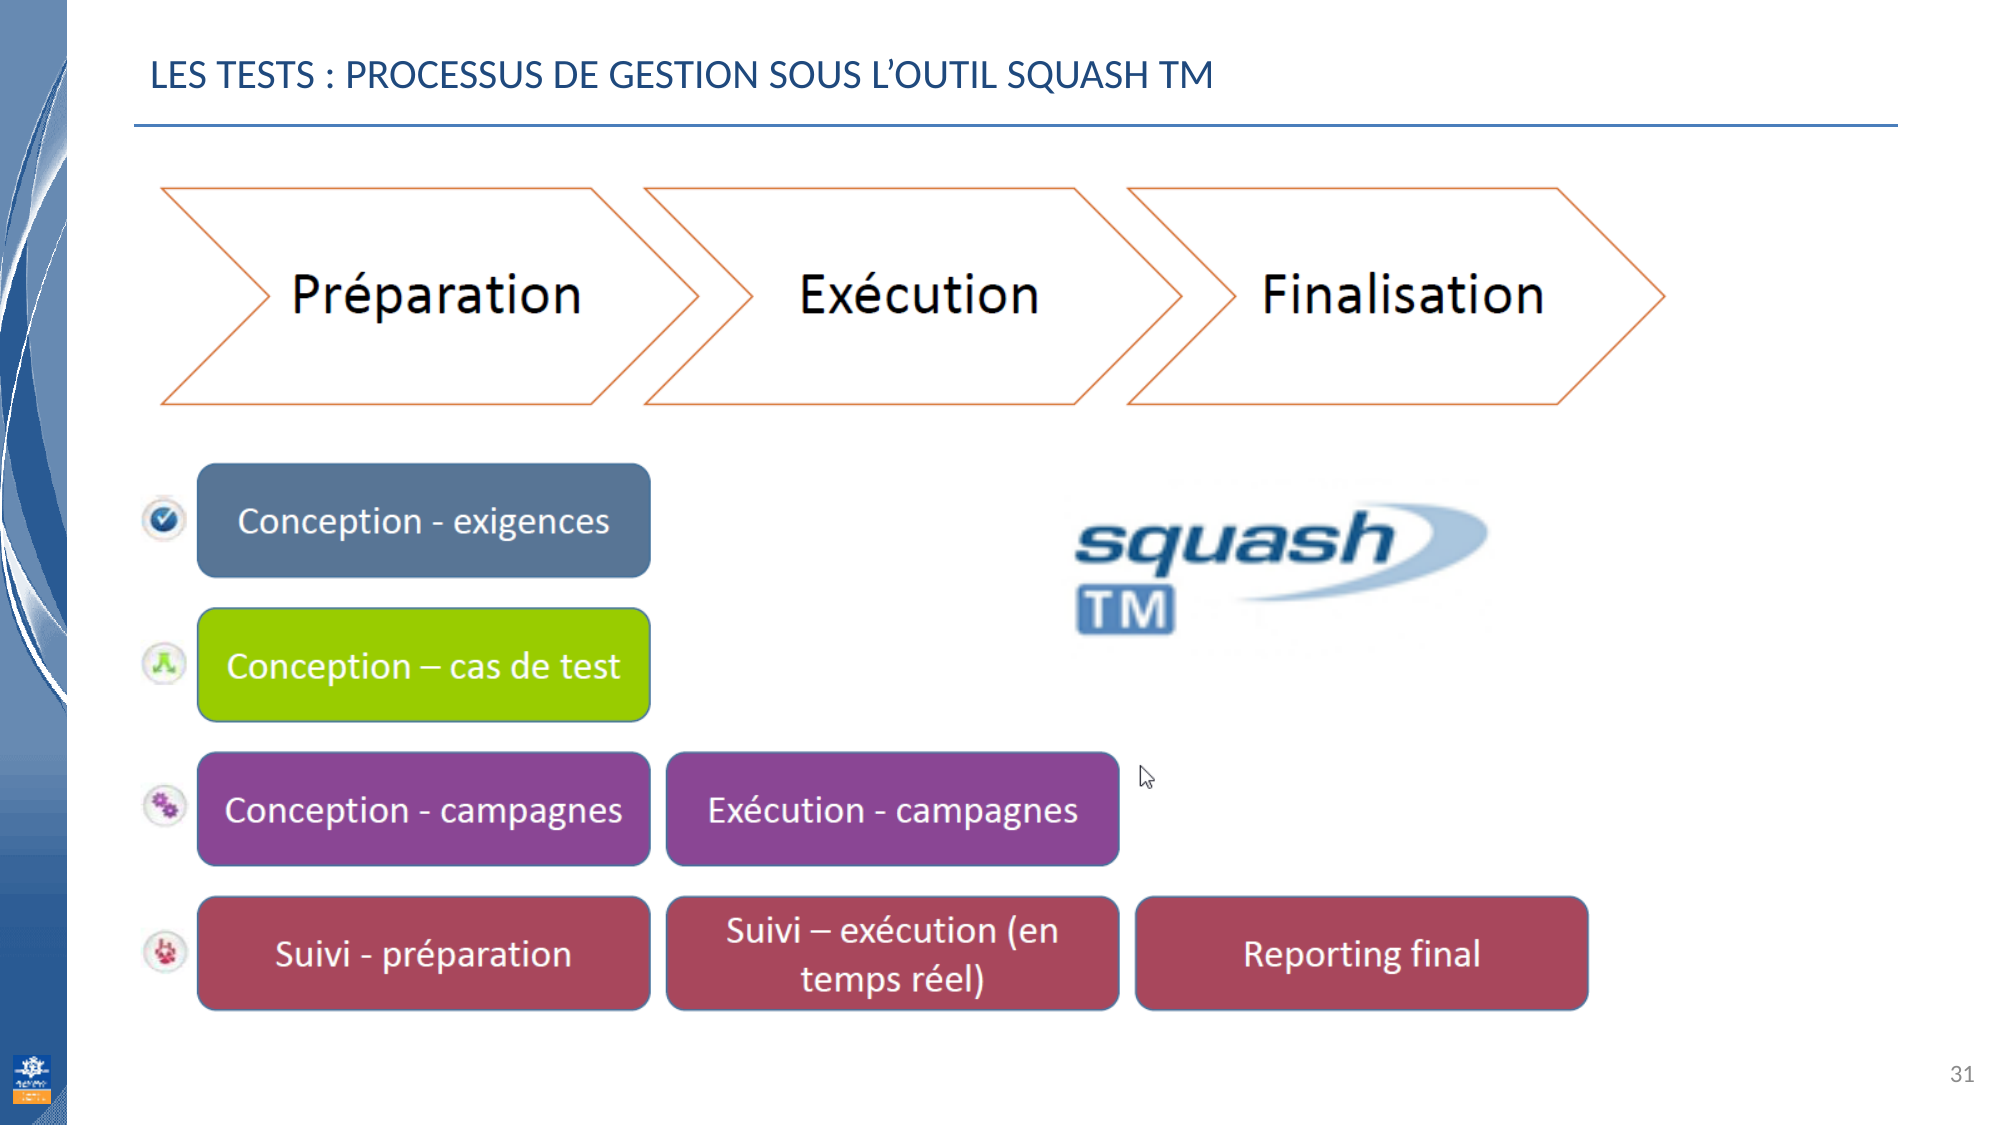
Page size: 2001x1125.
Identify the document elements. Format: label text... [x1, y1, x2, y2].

title LES Tests : Processus de gestion sous l’outil SQUASH TM [135, 19, 1898, 126]
picture [111, 164, 1693, 1043]
slide_number 31 [1921, 1042, 1991, 1103]
picture [13, 1055, 51, 1104]
